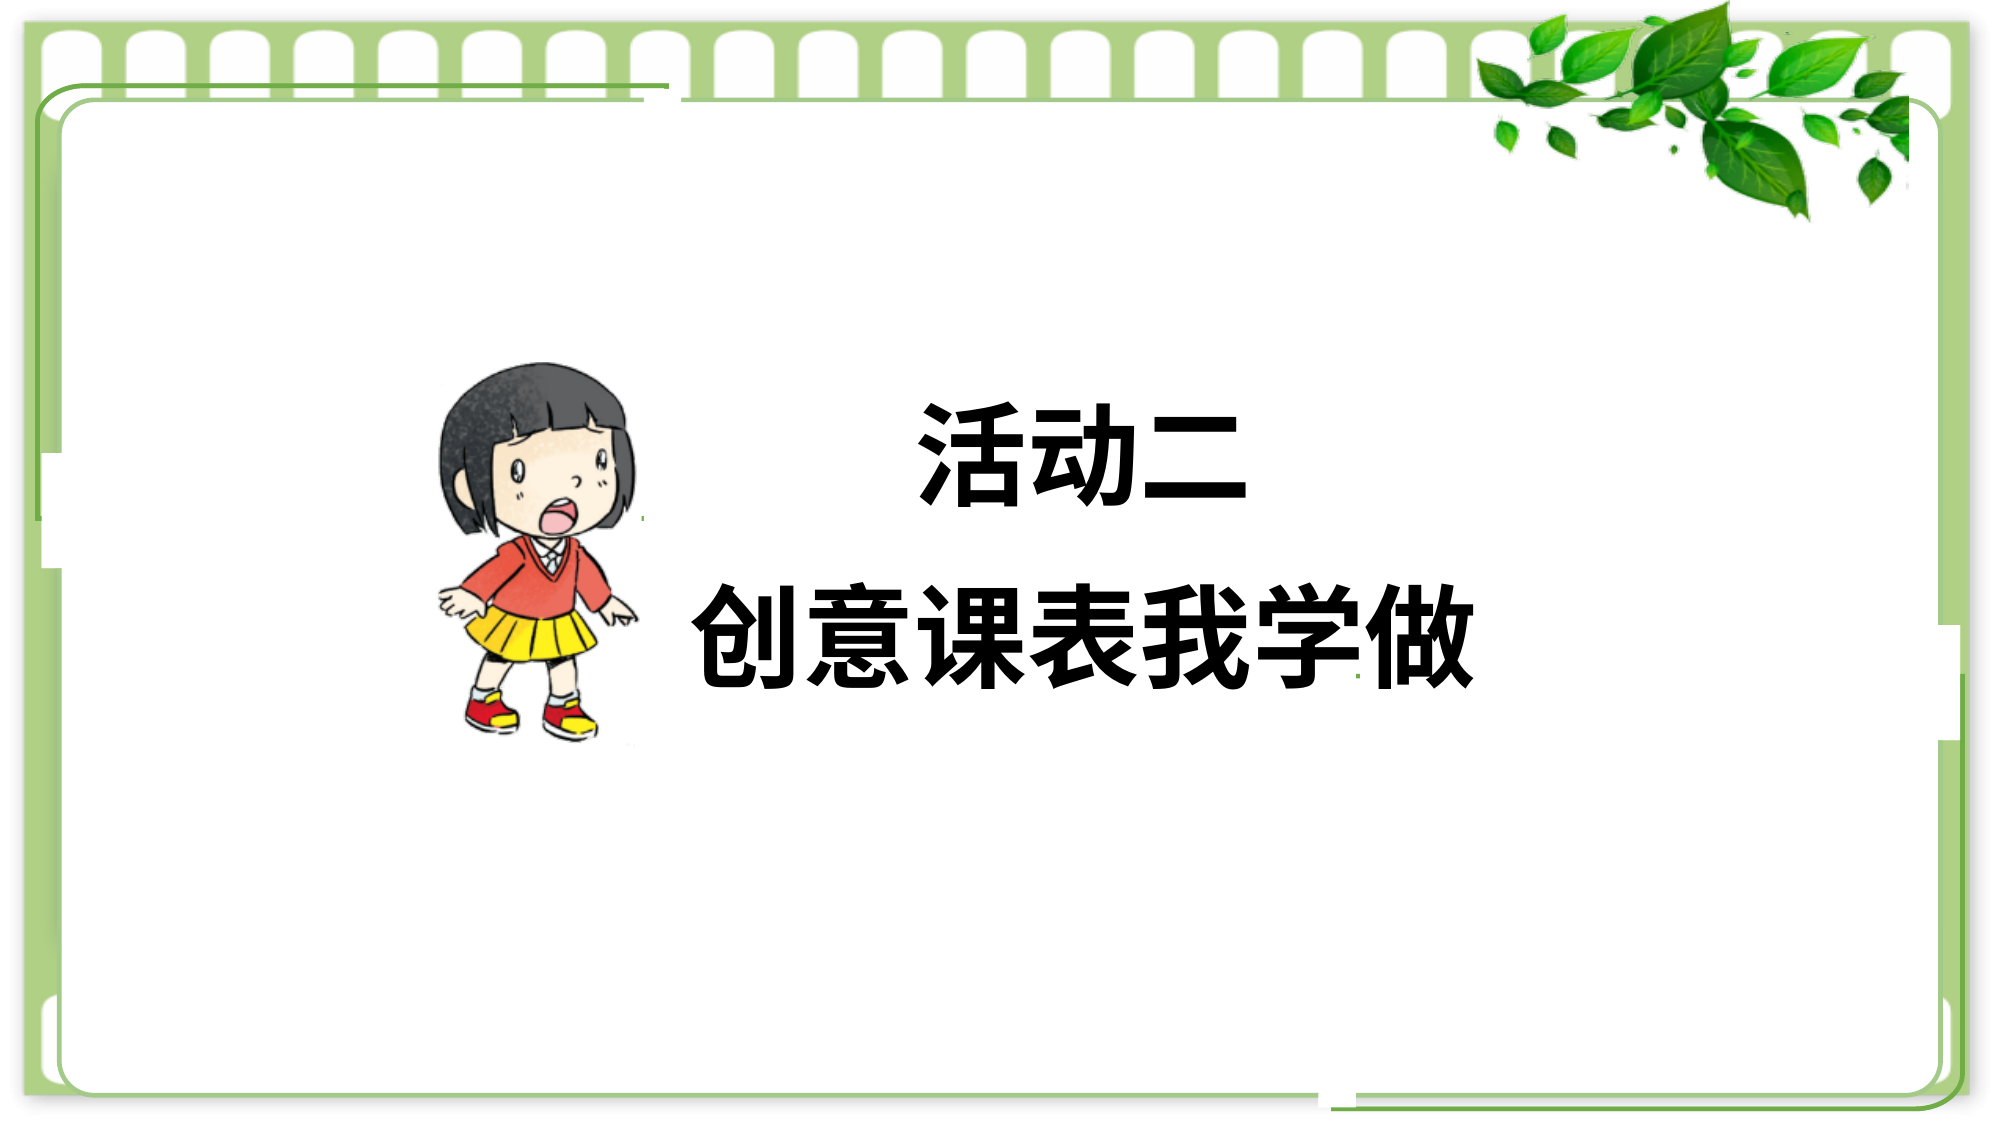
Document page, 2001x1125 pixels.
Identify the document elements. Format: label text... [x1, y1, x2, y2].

picture [409, 361, 654, 752]
text_box 活动二 创意课表我学做 [674, 329, 1492, 710]
picture [1476, 0, 1909, 278]
